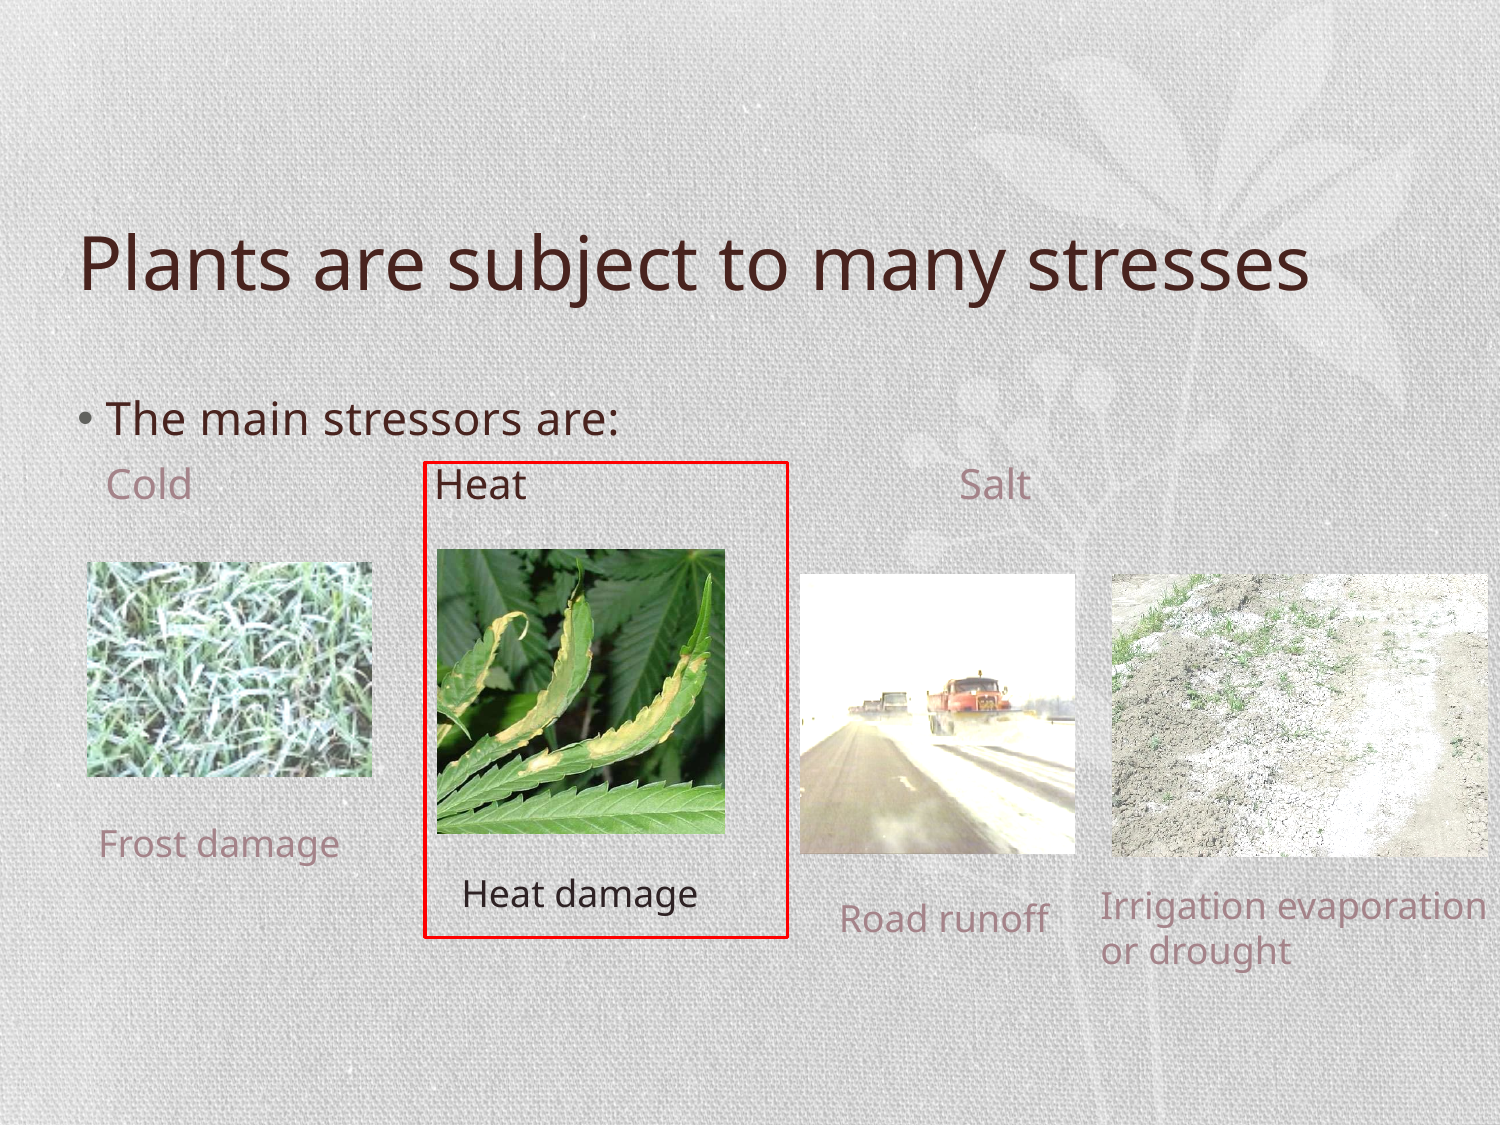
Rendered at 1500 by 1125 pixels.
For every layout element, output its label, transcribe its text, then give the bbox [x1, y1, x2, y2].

text_box Road runoff [823, 887, 1064, 948]
picture [1112, 574, 1488, 857]
picture [799, 574, 1076, 854]
text_box Irrigation evaporation or drought [1085, 874, 1500, 980]
text_box [423, 461, 789, 939]
text_box Frost damage [83, 812, 356, 873]
picture [87, 562, 372, 777]
picture [437, 549, 726, 834]
title Plants are subject to many stresses [62, 125, 1413, 313]
list The main stressors are: Cold Heat Salt [62, 382, 1413, 1125]
